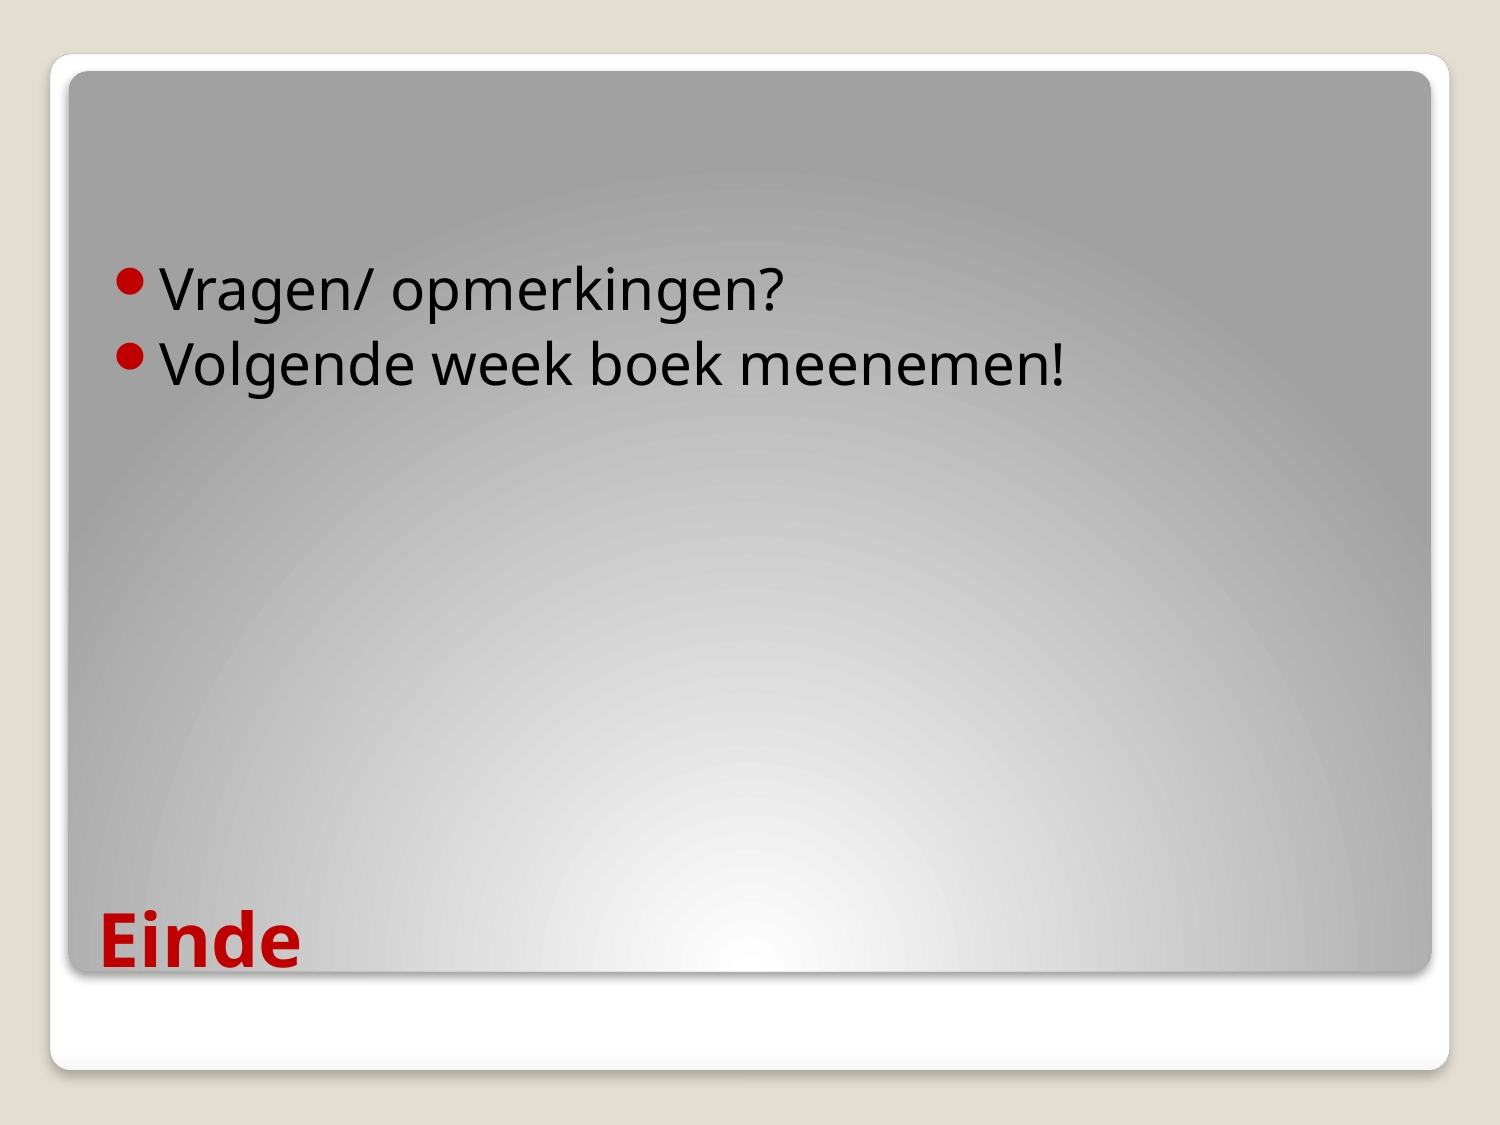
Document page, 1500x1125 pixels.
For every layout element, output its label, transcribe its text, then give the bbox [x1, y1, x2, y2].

title Einde [82, 817, 1425, 990]
list Vragen/ opmerkingen? Volgende week boek meenemen! [82, 86, 1425, 774]
